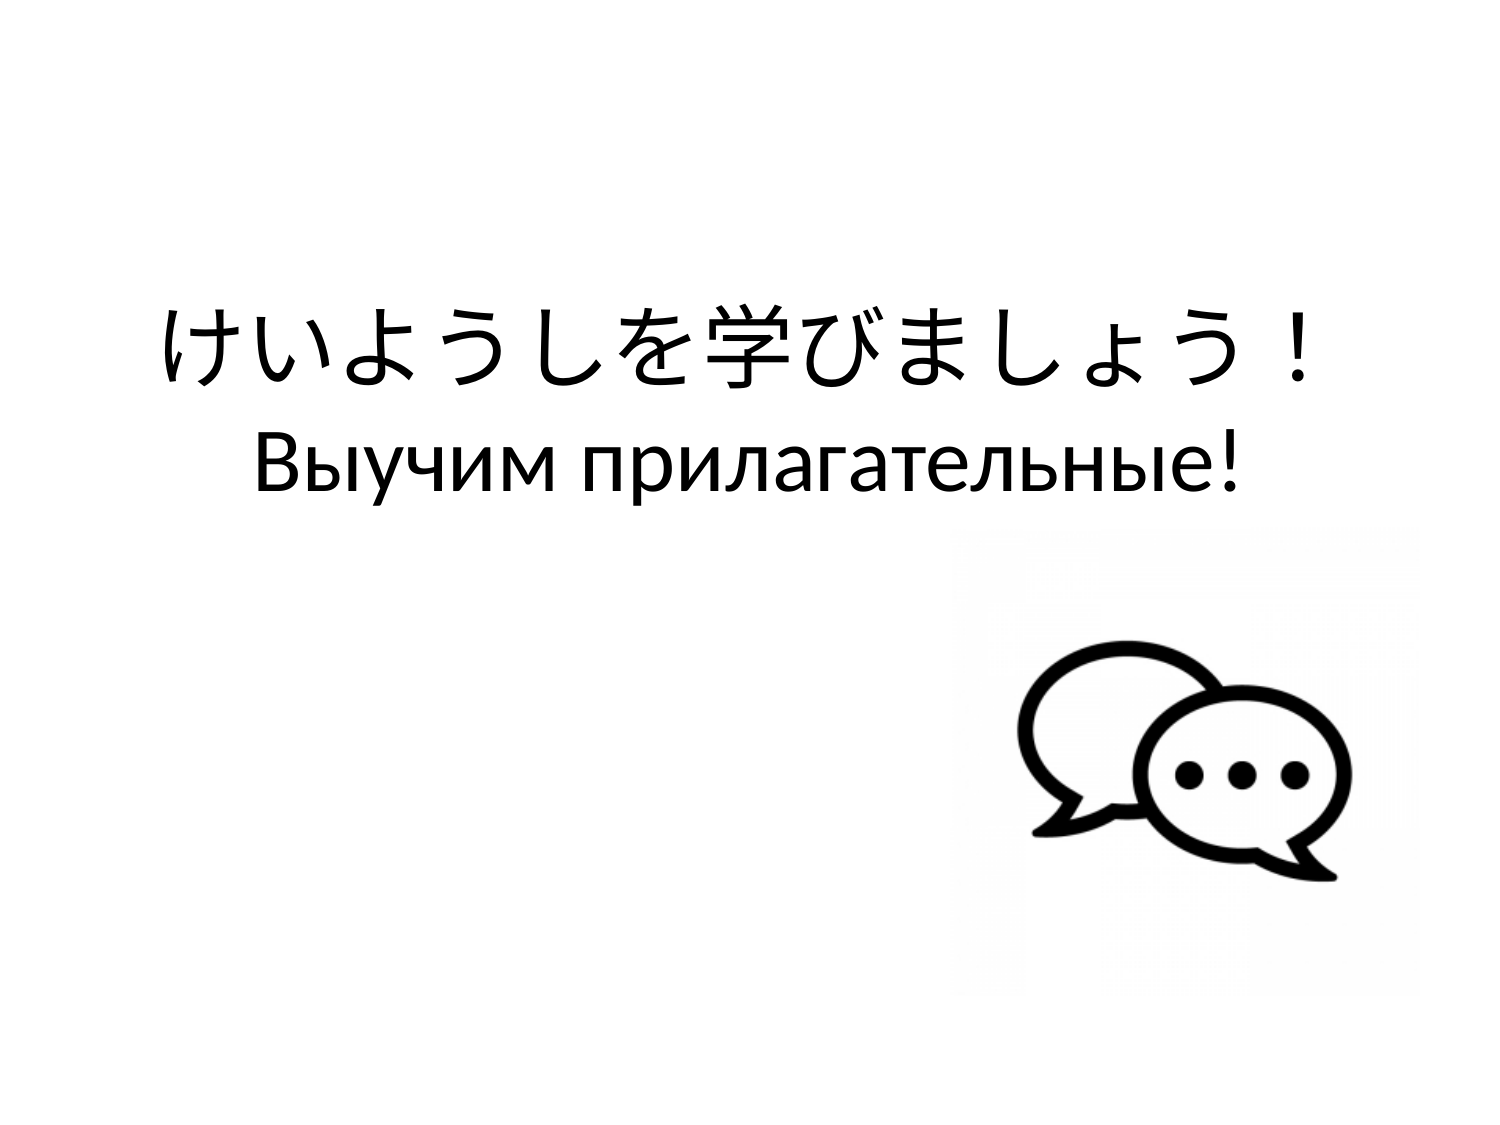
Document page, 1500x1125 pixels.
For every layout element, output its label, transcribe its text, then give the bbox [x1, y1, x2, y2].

title けいようしを学びましょう！ Выучим прилагательные! [112, 278, 1388, 521]
picture [950, 526, 1420, 996]
